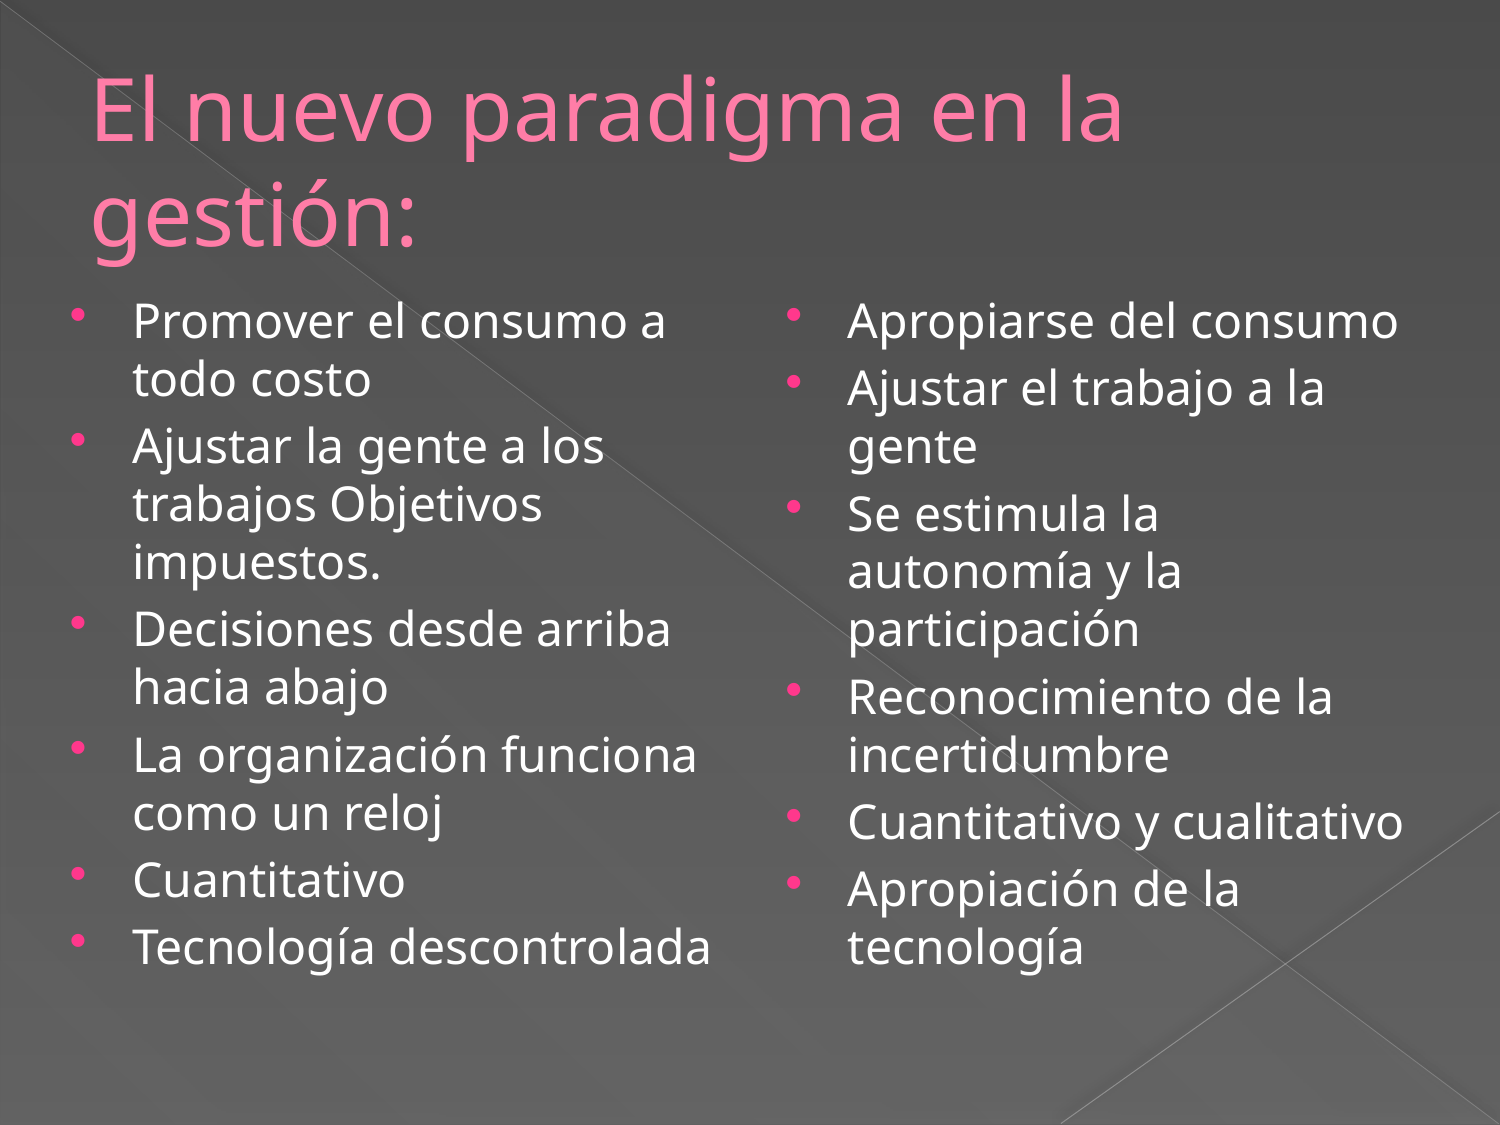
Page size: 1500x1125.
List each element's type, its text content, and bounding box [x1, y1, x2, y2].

list Promover el consumo a todo costo Ajustar la gente a los trabajos Objetivos impuestos. Decisiones desde arriba hacia abajo La organización funciona como un reloj Cuantitativo Tecnología descontrolada [46, 282, 738, 1025]
list Apropiarse del consumo Ajustar el trabajo a la gente Se estimula la autonomía y la participación Reconocimiento de la incertidumbre Cuantitativo y cualitativo Apropiación de la tecnología [762, 282, 1425, 1025]
title El nuevo paradigma en la gestión: [75, 43, 1425, 274]
